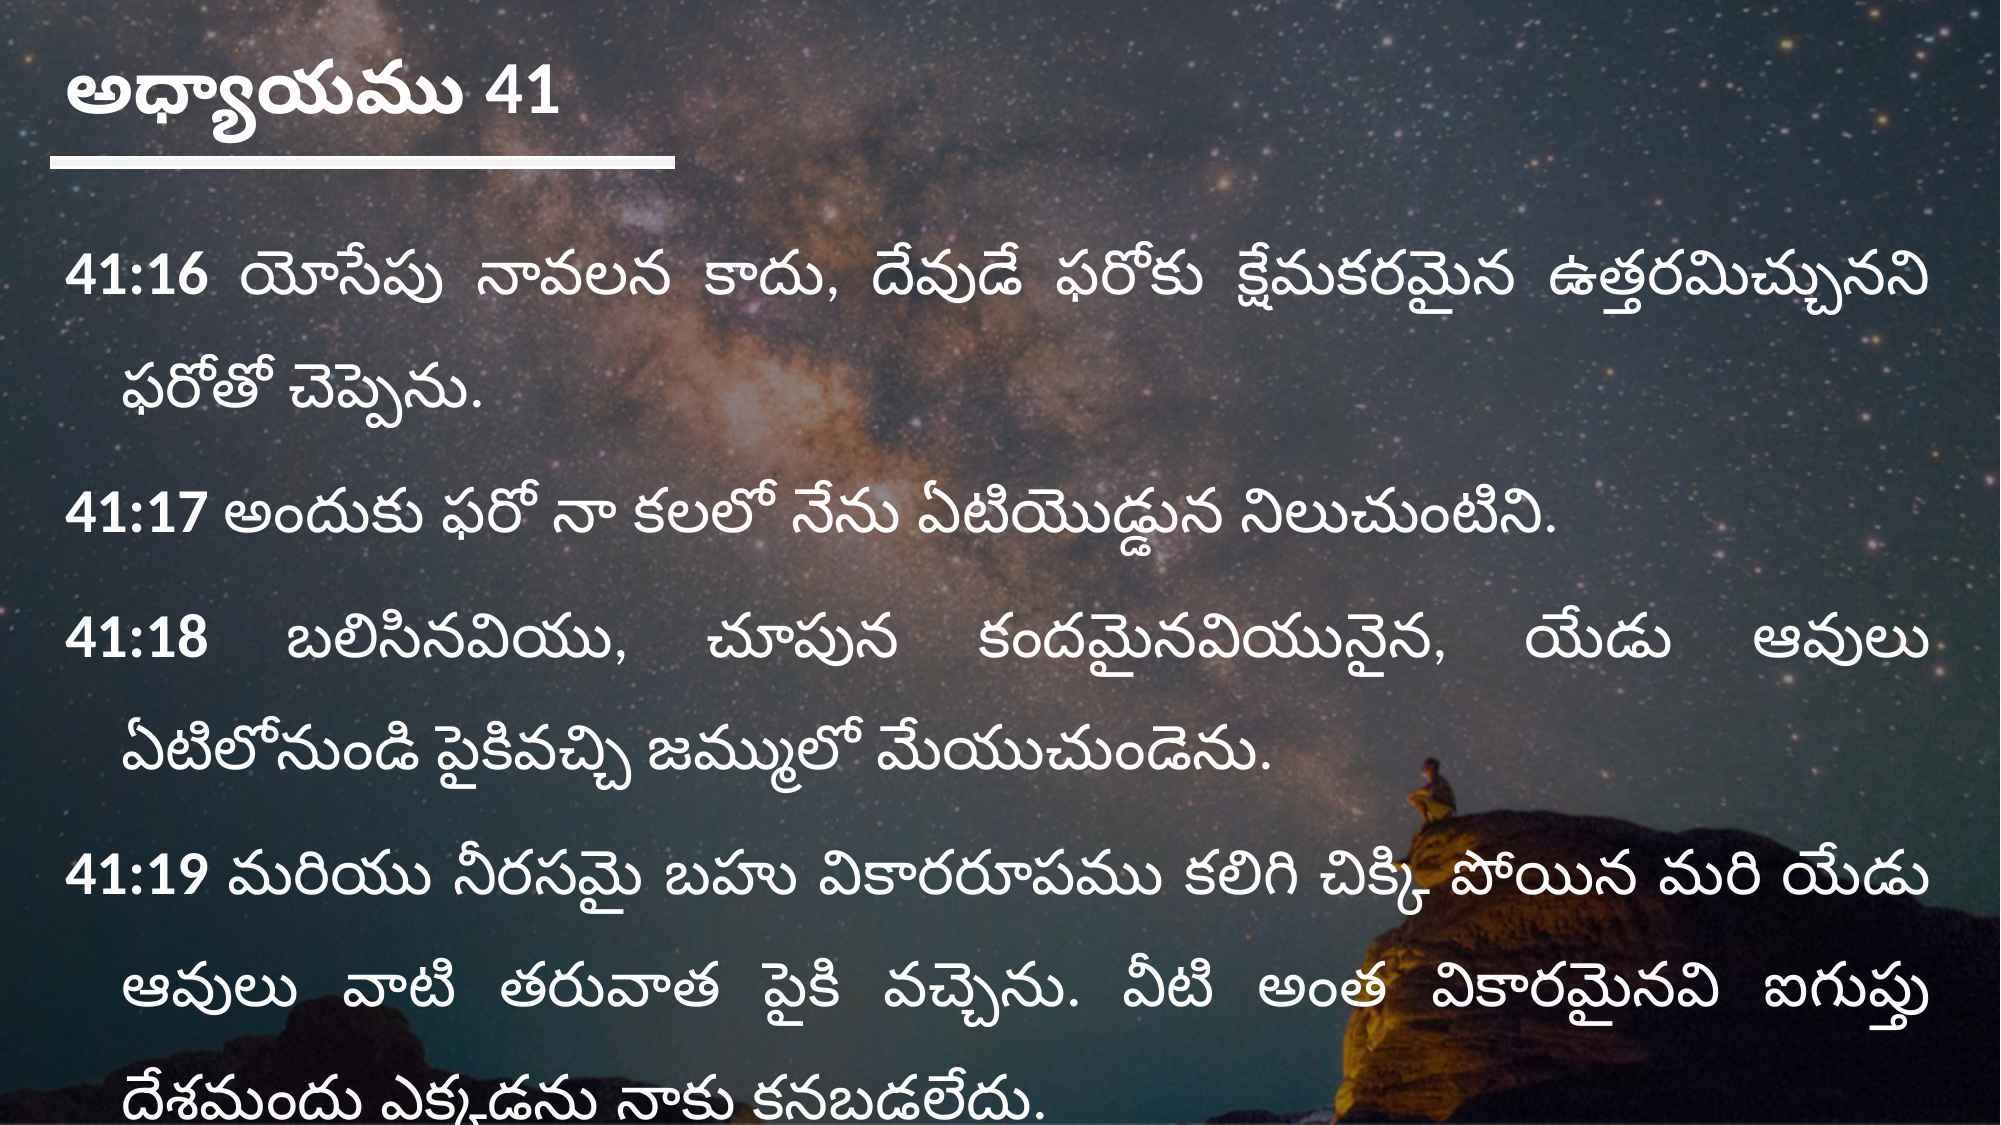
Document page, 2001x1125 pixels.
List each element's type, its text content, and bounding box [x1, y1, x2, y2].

picture [0, 0, 2000, 1125]
title అధ్యాయము 41 [50, 0, 1925, 167]
list 41:16 యోసేపు నావలన కాదు, దేవుడే ఫరోకు క్షేమకరమైన ఉత్తరమిచ్చునని ఫరోతో చెప్పెను. 41:17 అందుకు ఫరో నా కలలో నేను ఏటియొడ్డున నిలుచుంటిని. 41:18 బలిసినవియు, చూపున కందమైనవియునైన, యేడు ఆవులు ఏటిలోనుండి పైకివచ్చి జమ్ములో మేయుచుండెను. 41:19 మరియు నీరసమై బహు వికారరూపము కలిగి చిక్కి పోయిన మరి యేడు ఆవులు వాటి తరువాత పైకి వచ్చెను. వీటి అంత వికారమైనవి ఐగుప్తు దేశమందు ఎక్కడను నాకు కనబడలేదు. [50, 187, 1946, 1063]
